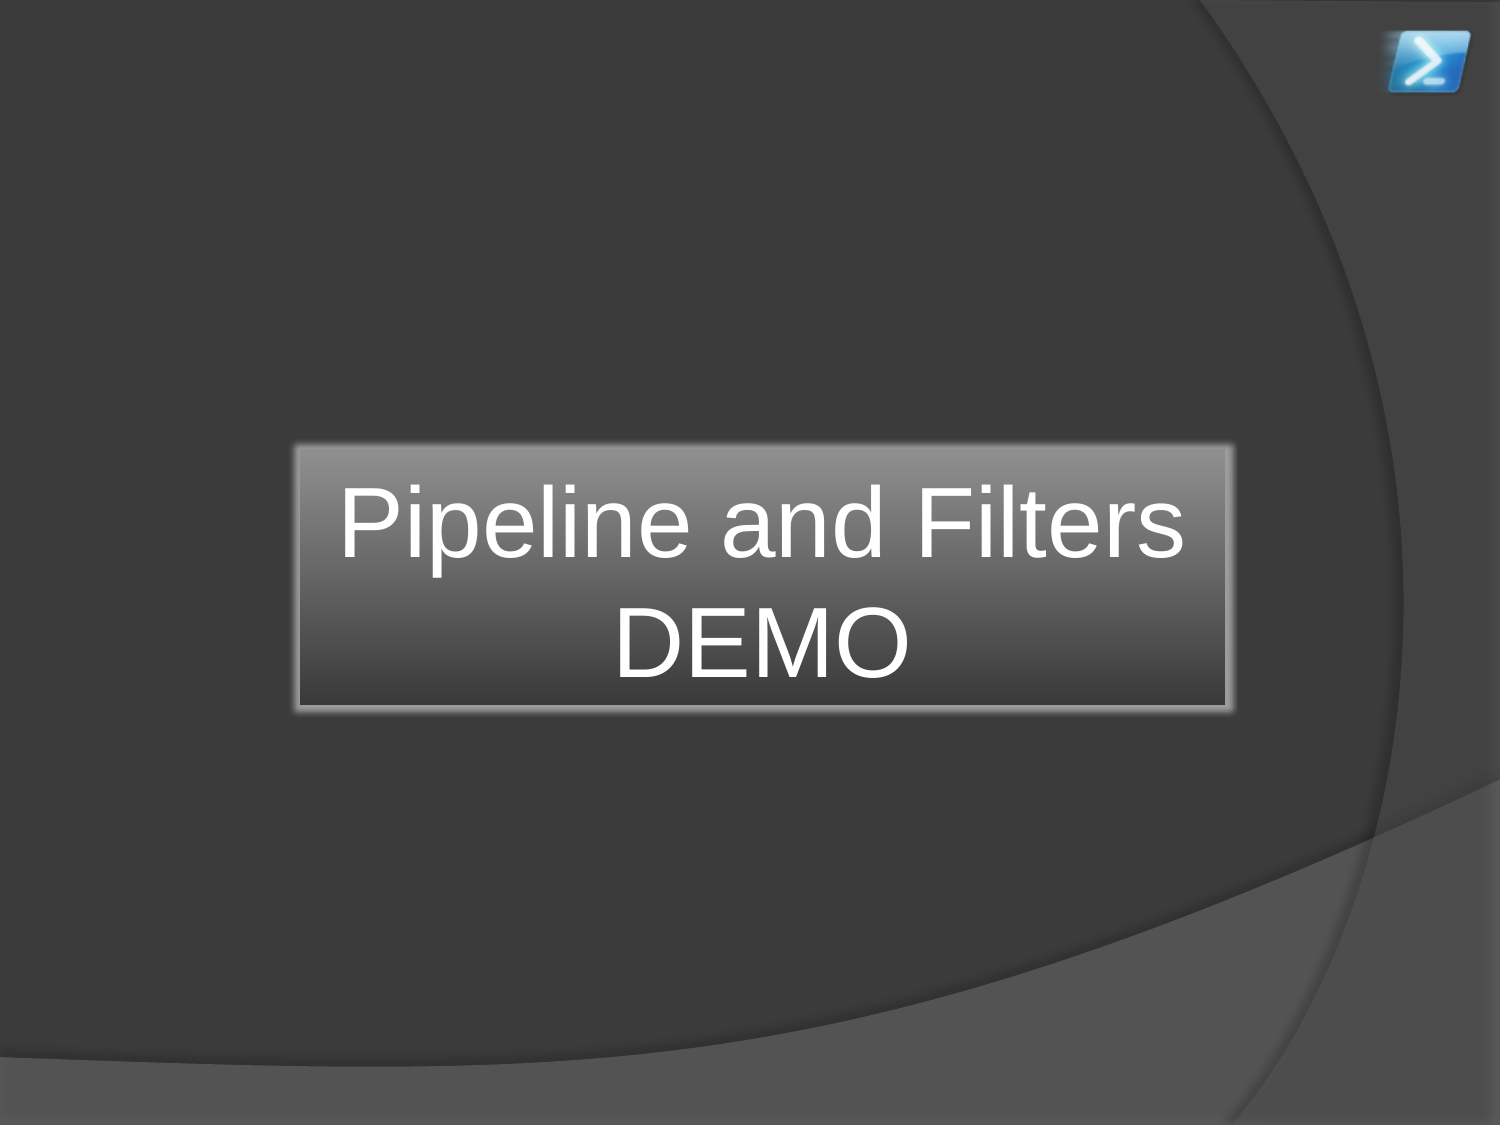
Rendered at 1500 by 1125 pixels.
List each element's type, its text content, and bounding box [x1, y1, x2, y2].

picture [1374, 12, 1475, 113]
text_box Pipeline and Filters DEMO [300, 449, 1225, 705]
